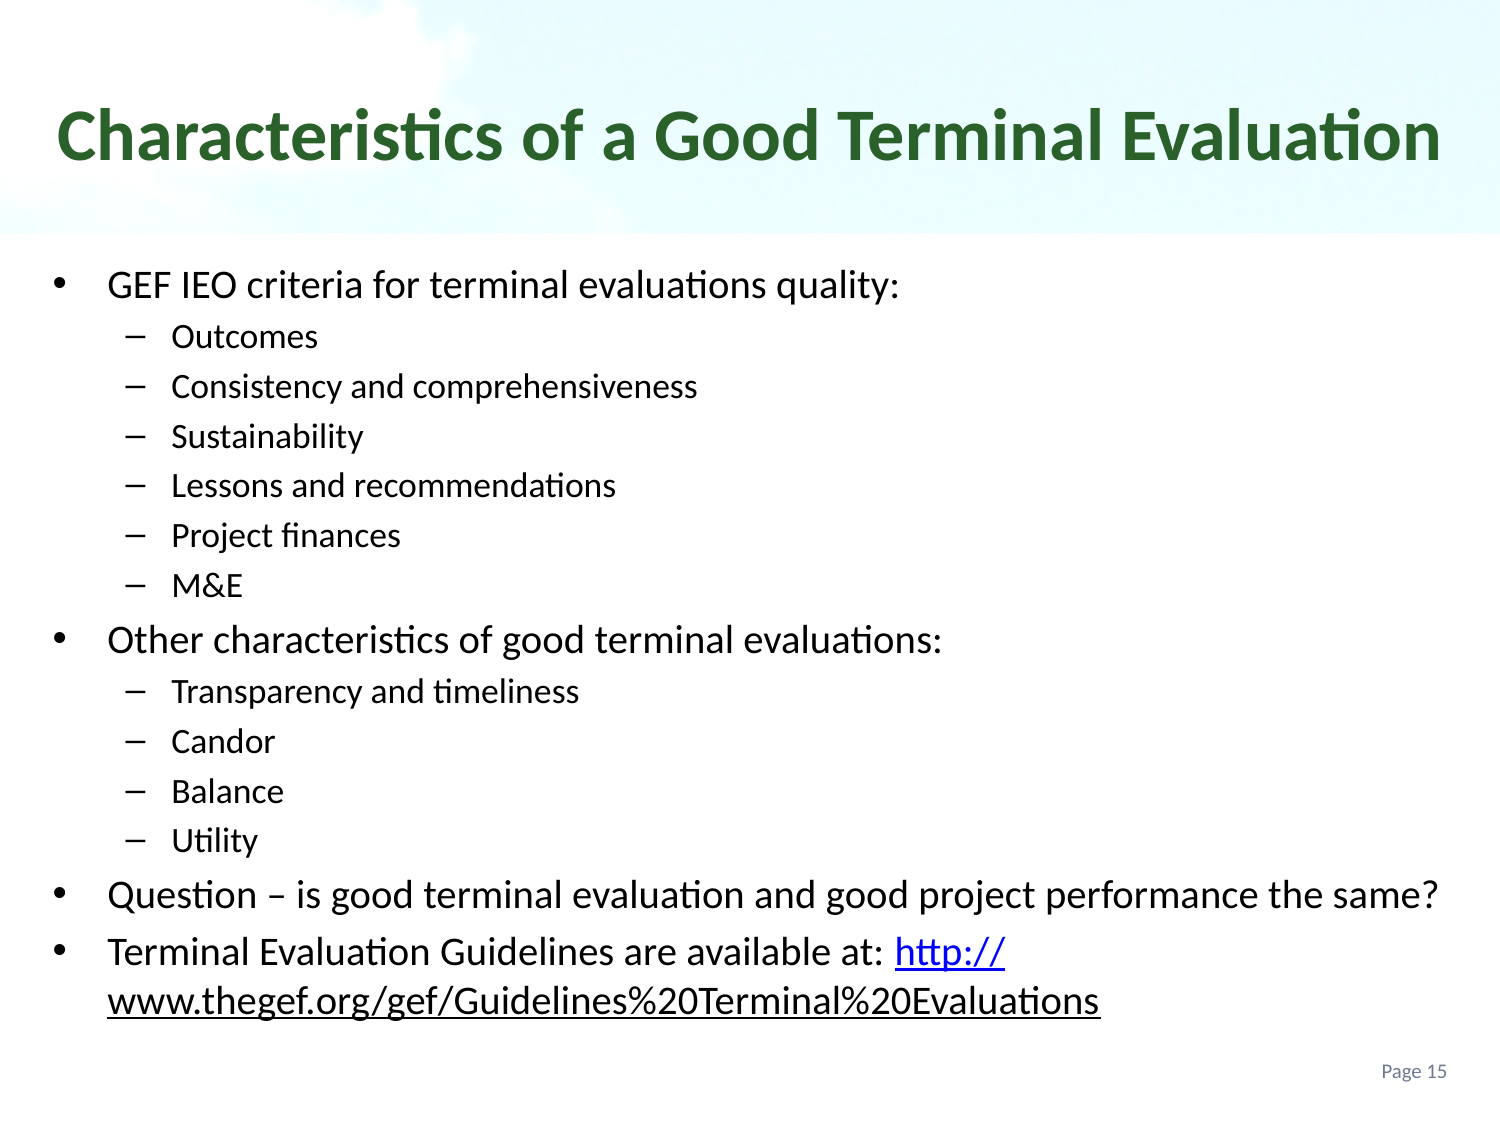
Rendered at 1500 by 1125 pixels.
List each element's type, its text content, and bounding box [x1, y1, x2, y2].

list GEF IEO criteria for terminal evaluations quality: Outcomes Consistency and comprehensiveness Sustainability Lessons and recommendations Project finances M&E Other characteristics of good terminal evaluations: Transparency and timeliness Candor Balance Utility Question – is good terminal evaluation and good project performance the same? Terminal Evaluation Guidelines are available at: http://www.thegef.org/gef/Guidelines%20Terminal%20Evaluations [37, 249, 1463, 1050]
title Characteristics of a Good Terminal Evaluation [37, 37, 1463, 225]
